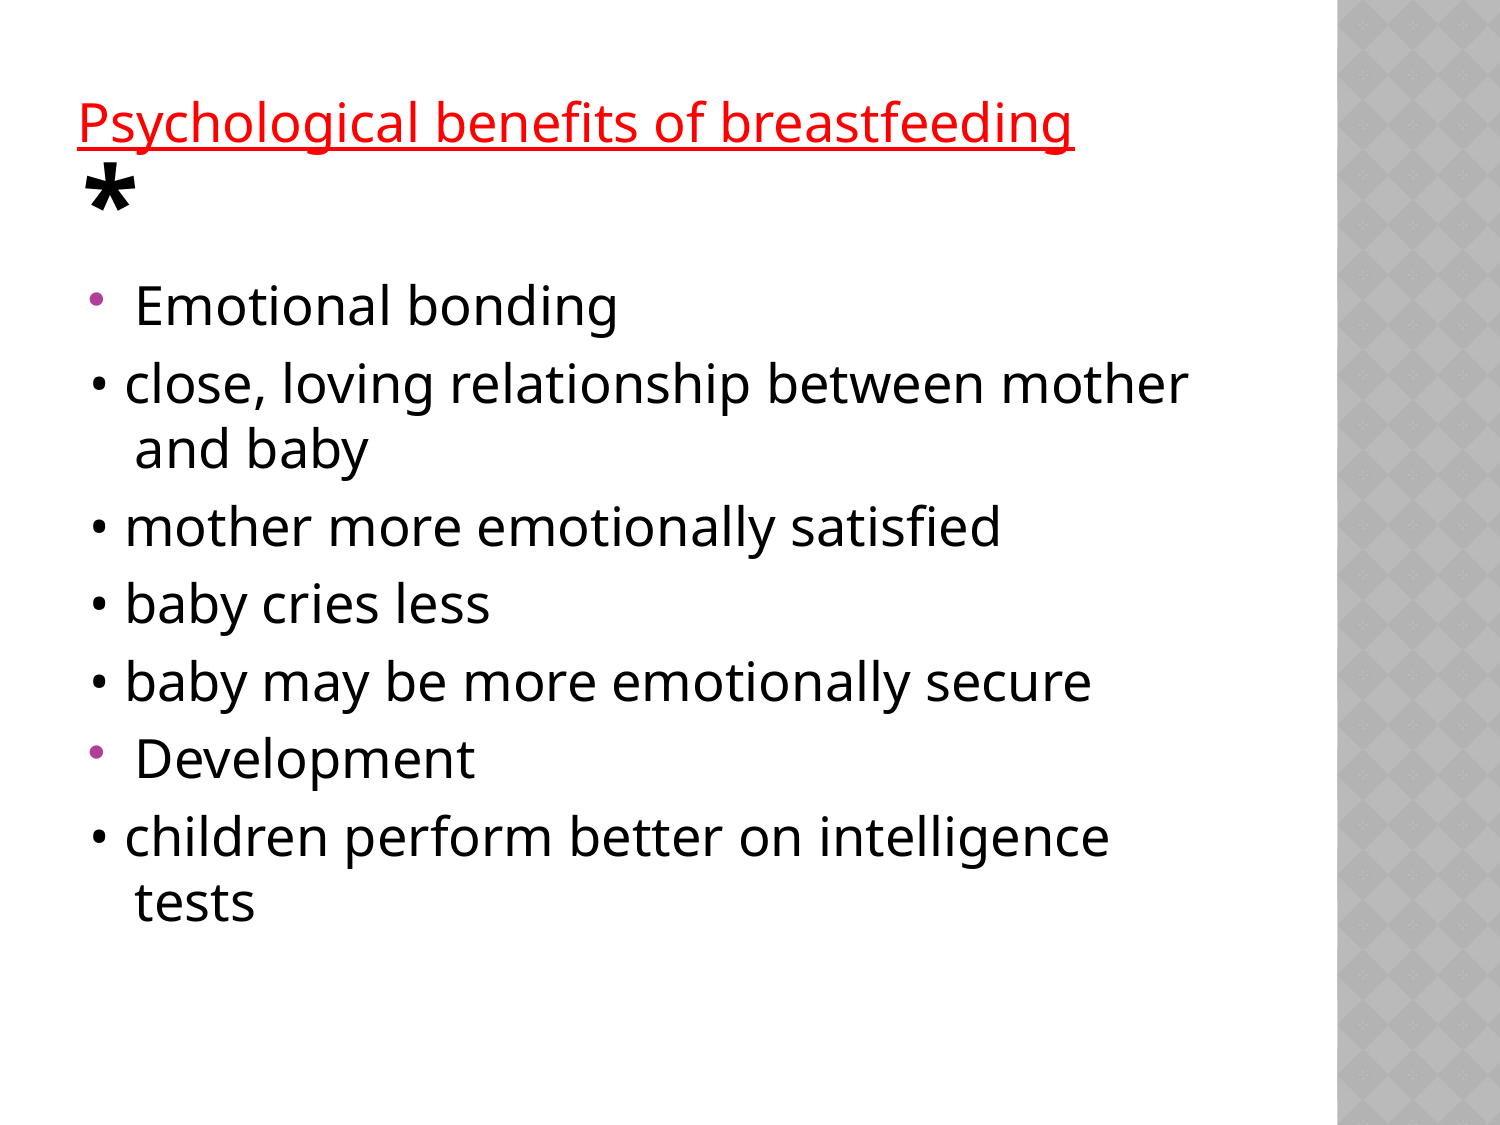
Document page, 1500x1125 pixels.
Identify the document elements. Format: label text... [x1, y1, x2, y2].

list Emotional bonding • close, loving relationship between mother and baby • mother more emotionally satisfied • baby cries less • baby may be more emotionally secure Development • children perform better on intelligence tests [75, 264, 1263, 1059]
title * [75, 161, 1263, 263]
text_box Psychological benefits of breastfeeding [62, 81, 1313, 161]
